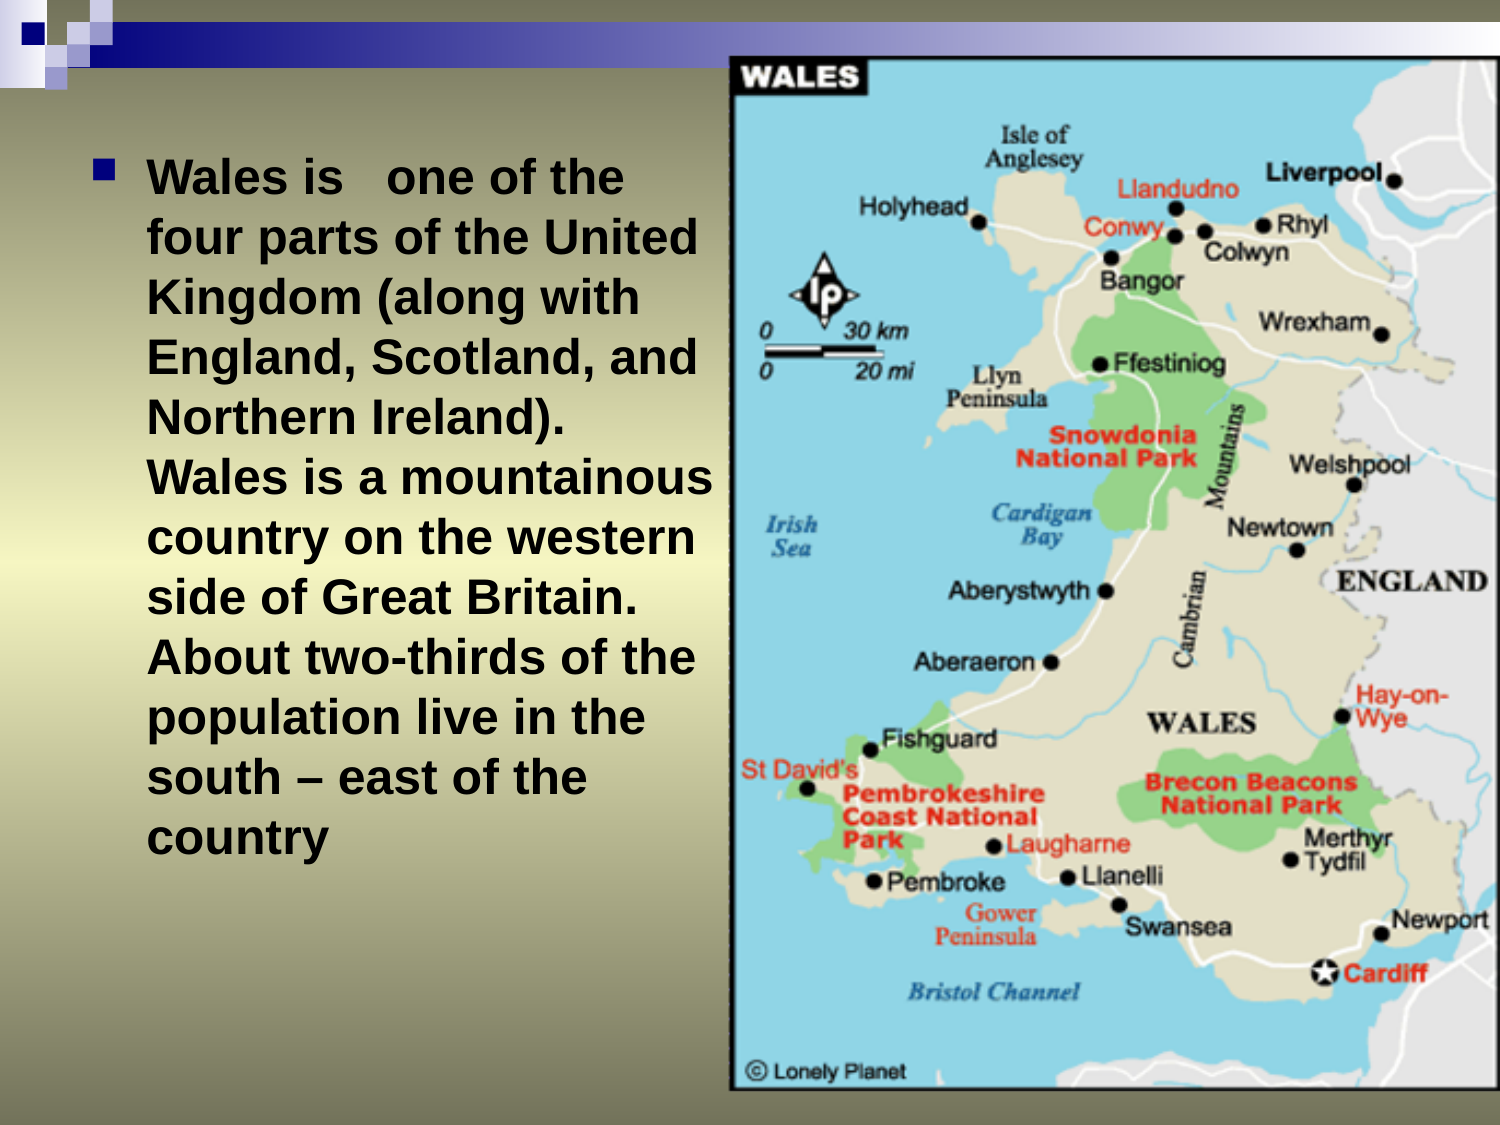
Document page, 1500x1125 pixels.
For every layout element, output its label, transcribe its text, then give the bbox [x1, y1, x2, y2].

list Wales is one of the four parts of the United Kingdom (along with England, Scotland, and Northern Ireland). Wales is a mountainous country on the western side of Great Britain. About two-thirds of the population live in the south – east of the country [74, 136, 722, 963]
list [727, 54, 1500, 1095]
